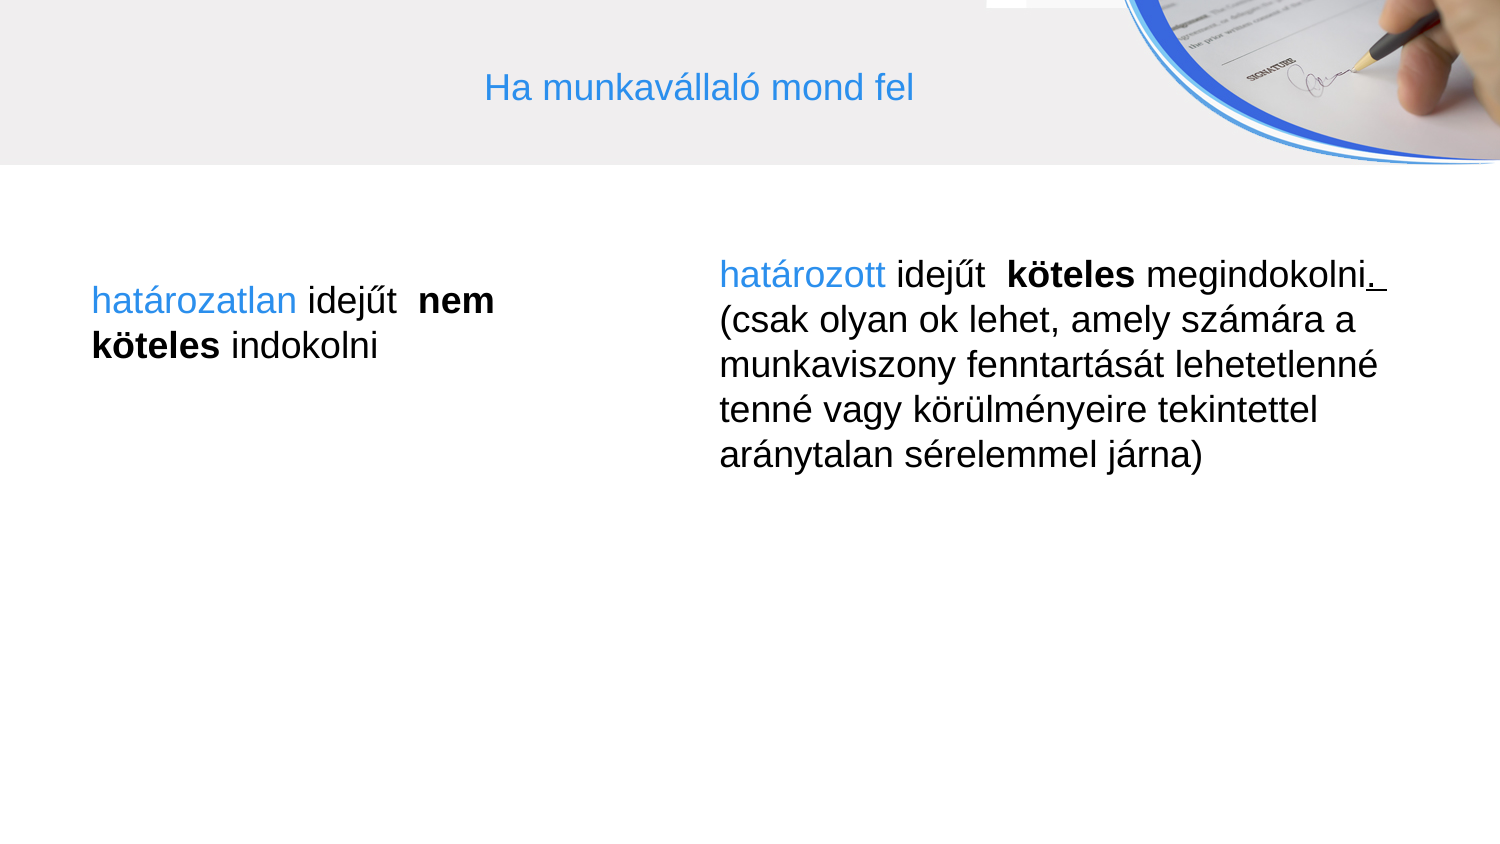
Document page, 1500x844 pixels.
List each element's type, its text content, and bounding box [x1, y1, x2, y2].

text_box határozatlan idejűt nem köteles indokolni [76, 268, 514, 373]
text_box Ha munkavállaló mond fel [469, 55, 940, 116]
text_box határozott idejűt köteles megindokolni. (csak olyan ok lehet, amely számára a munkaviszony fenntartását lehetetlenné tenné vagy körülményeire tekintettel aránytalan sérelemmel járna) [704, 197, 1455, 567]
picture [0, 0, 1500, 844]
